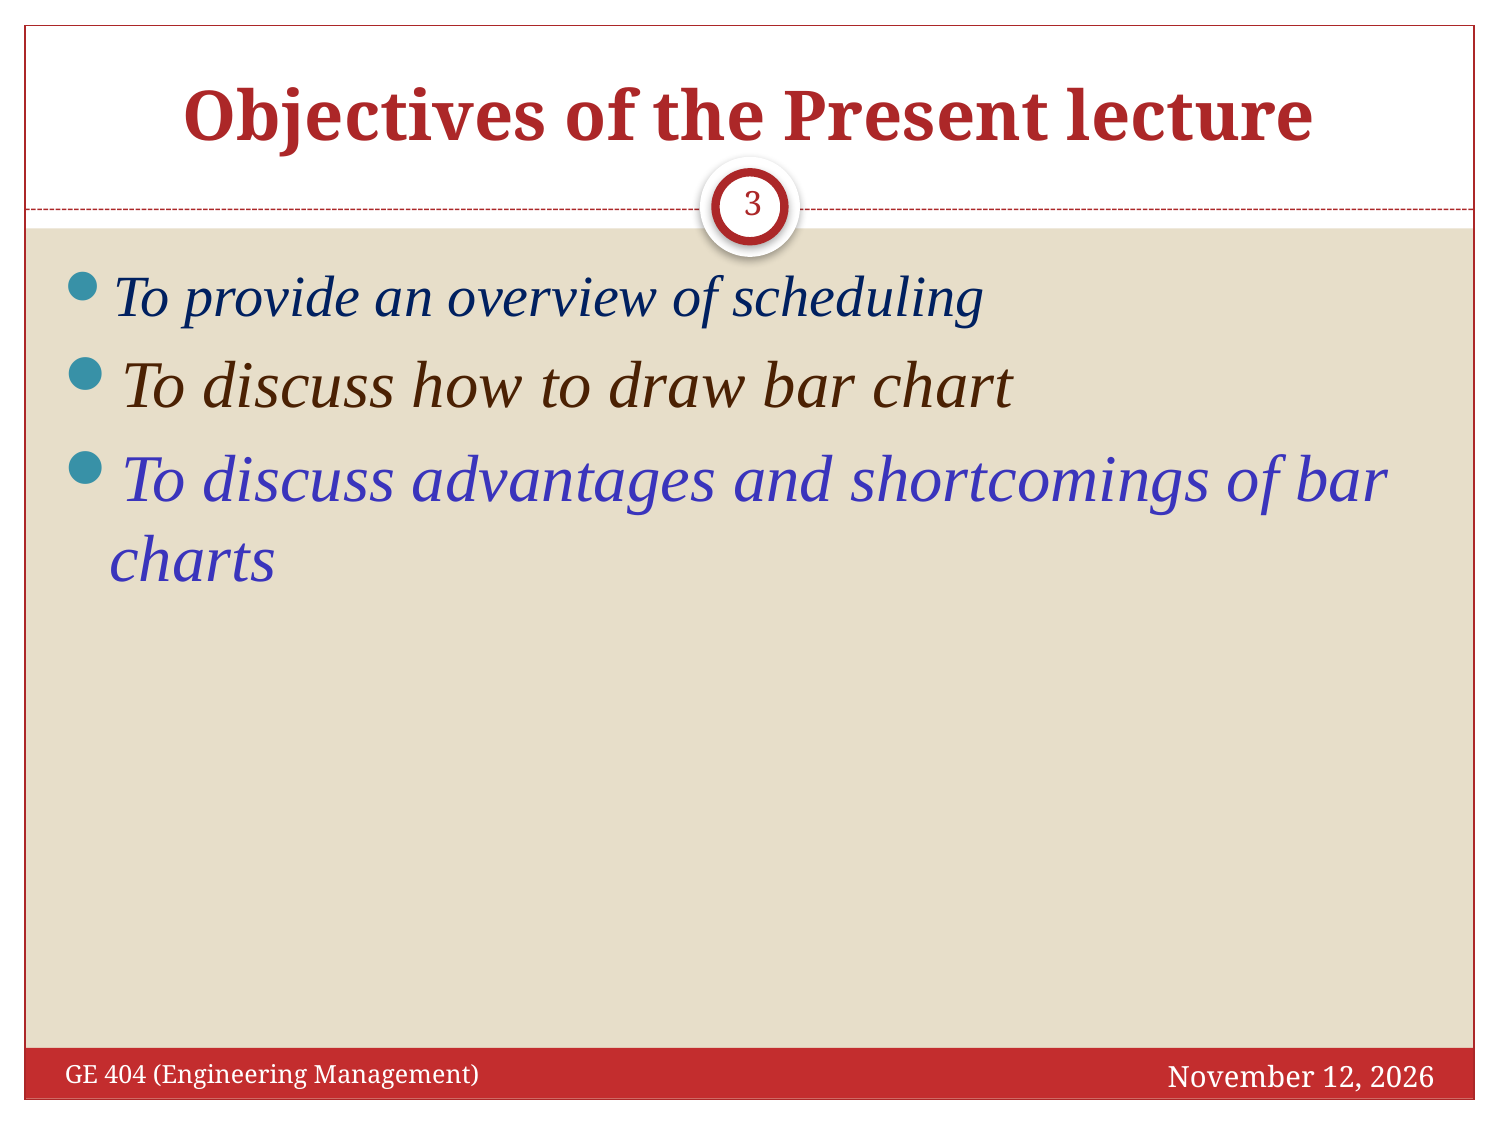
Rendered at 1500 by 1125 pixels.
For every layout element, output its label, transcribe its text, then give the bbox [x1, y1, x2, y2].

list To provide an overview of scheduling To discuss how to draw bar chart To discuss advantages and shortcomings of bar charts [49, 250, 1445, 1001]
title Objectives of the Present lecture [49, 37, 1450, 162]
slide_number 3 [715, 168, 791, 241]
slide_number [950, 1050, 1450, 1111]
footer GE 404 (Engineering Management) [50, 1051, 638, 1112]
